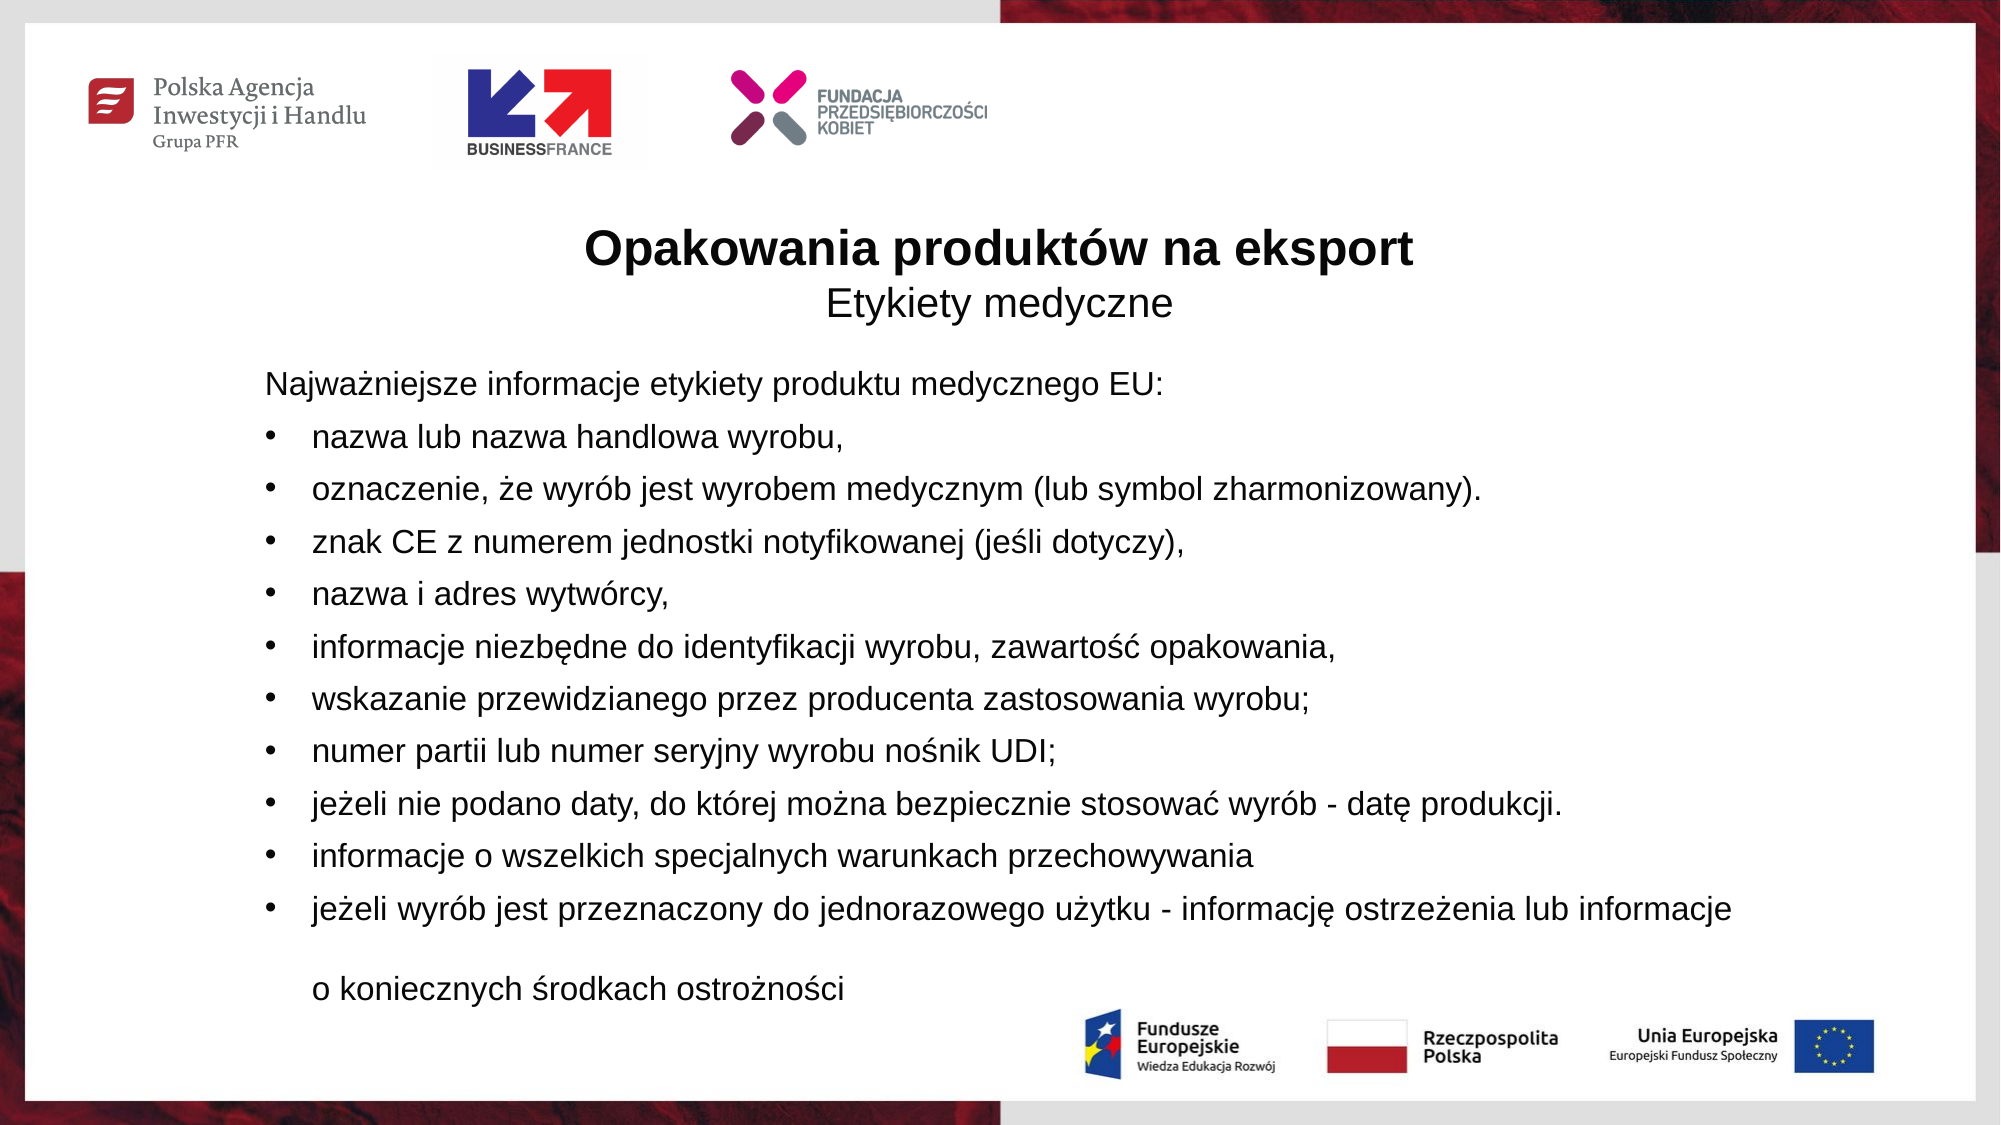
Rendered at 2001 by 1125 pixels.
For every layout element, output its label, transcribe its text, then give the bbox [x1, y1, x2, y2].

picture [0, 0, 2001, 1125]
text_box Opakowania produktów na eksport Etykiety medyczne [453, 211, 1547, 330]
text_box Najważniejsze informacje etykiety produktu medycznego EU: nazwa lub nazwa handlowa wyrobu, oznaczenie, że wyrób jest wyrobem medycznym (lub symbol zharmonizowany). znak CE z numerem jednostki notyfikowanej (jeśli dotyczy), nazwa i adres wytwórcy, informacje niezbędne do identyfikacji wyrobu, zawartość opakowania, wskazanie przewidzianego przez producenta zastosowania wyrobu; numer partii lub numer seryjny wyrobu nośnik UDI; jeżeli nie podano daty, do której można bezpiecznie stosować wyrób - datę produkcji. informacje o wszelkich specjalnych warunkach przechowywania jeżeli wyrób jest przeznaczony do jednorazowego użytku - informację ostrzeżenia lub informacje o koniecznych środkach ostrożności [260, 358, 1739, 1011]
